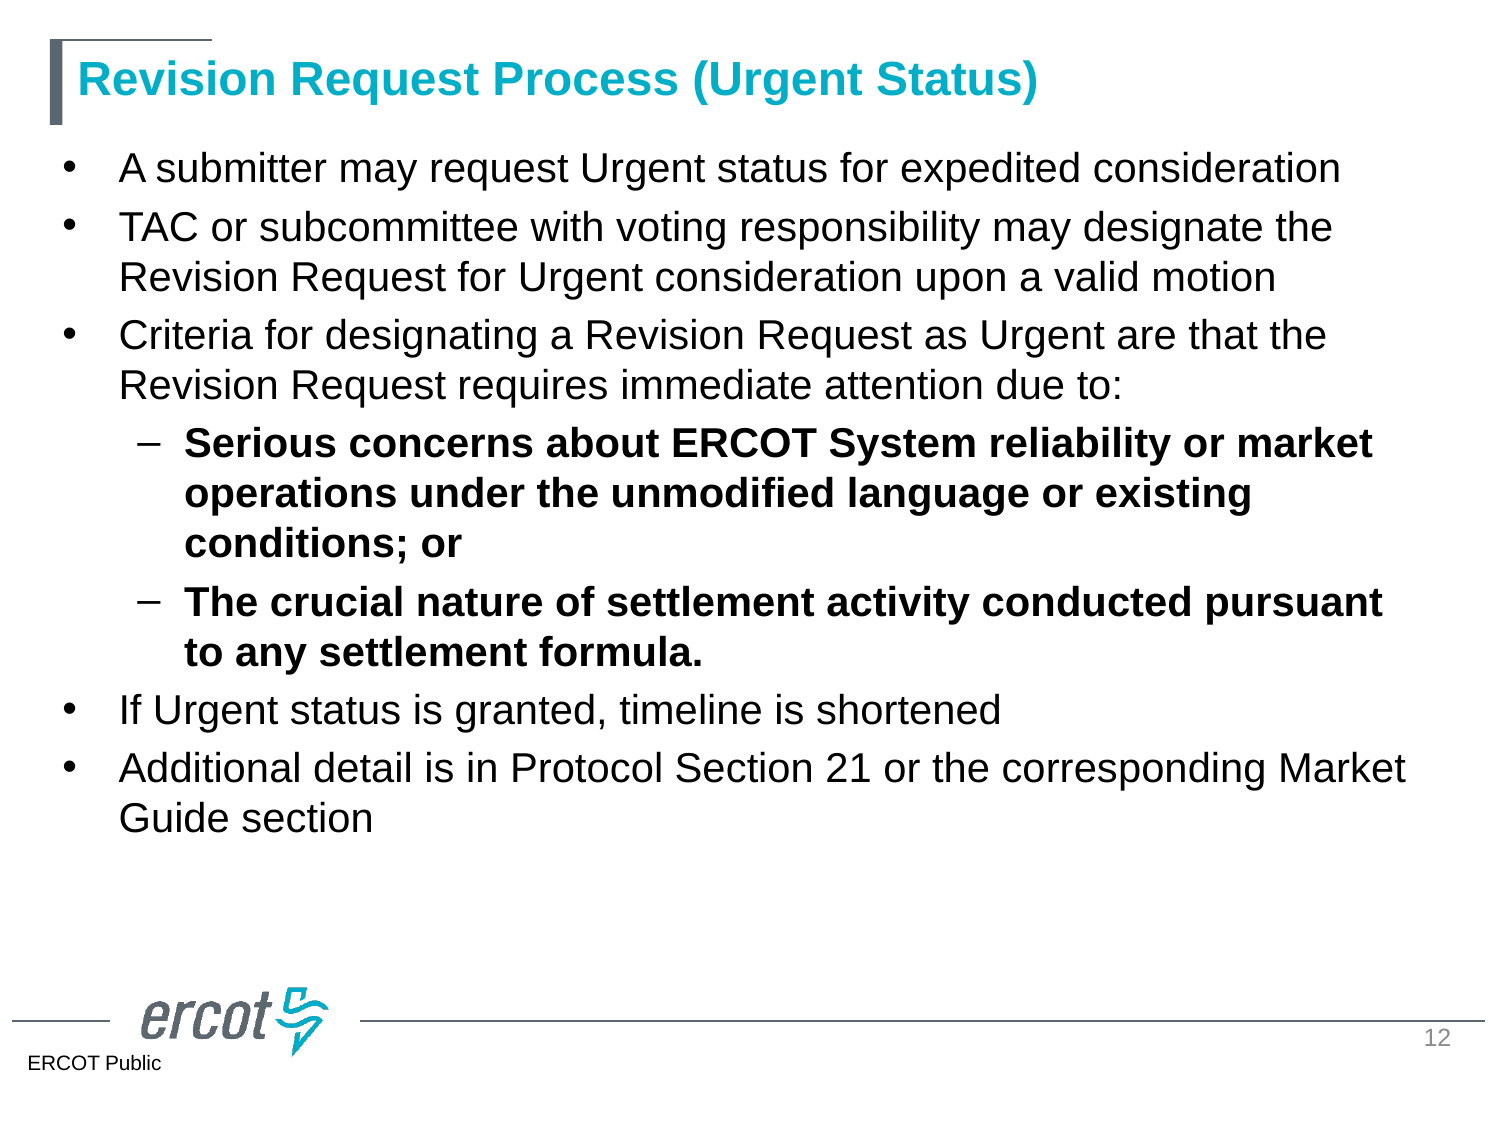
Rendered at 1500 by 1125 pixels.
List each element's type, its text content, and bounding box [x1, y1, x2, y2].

list A submitter may request Urgent status for expedited consideration TAC or subcommittee with voting responsibility may designate the Revision Request for Urgent consideration upon a valid motion Criteria for designating a Revision Request as Urgent are that the Revision Request requires immediate attention due to: Serious concerns about ERCOT System reliability or market operations under the unmodified language or existing conditions; or The crucial nature of settlement activity conducted pursuant to any settlement formula. If Urgent status is granted, timeline is shortened Additional detail is in Protocol Section 21 or the corresponding Market Guide section [47, 133, 1448, 1011]
slide_number 12 [1387, 1012, 1488, 1062]
picture [137, 1011, 332, 1059]
title Revision Request Process (Urgent Status) [62, 39, 1450, 134]
